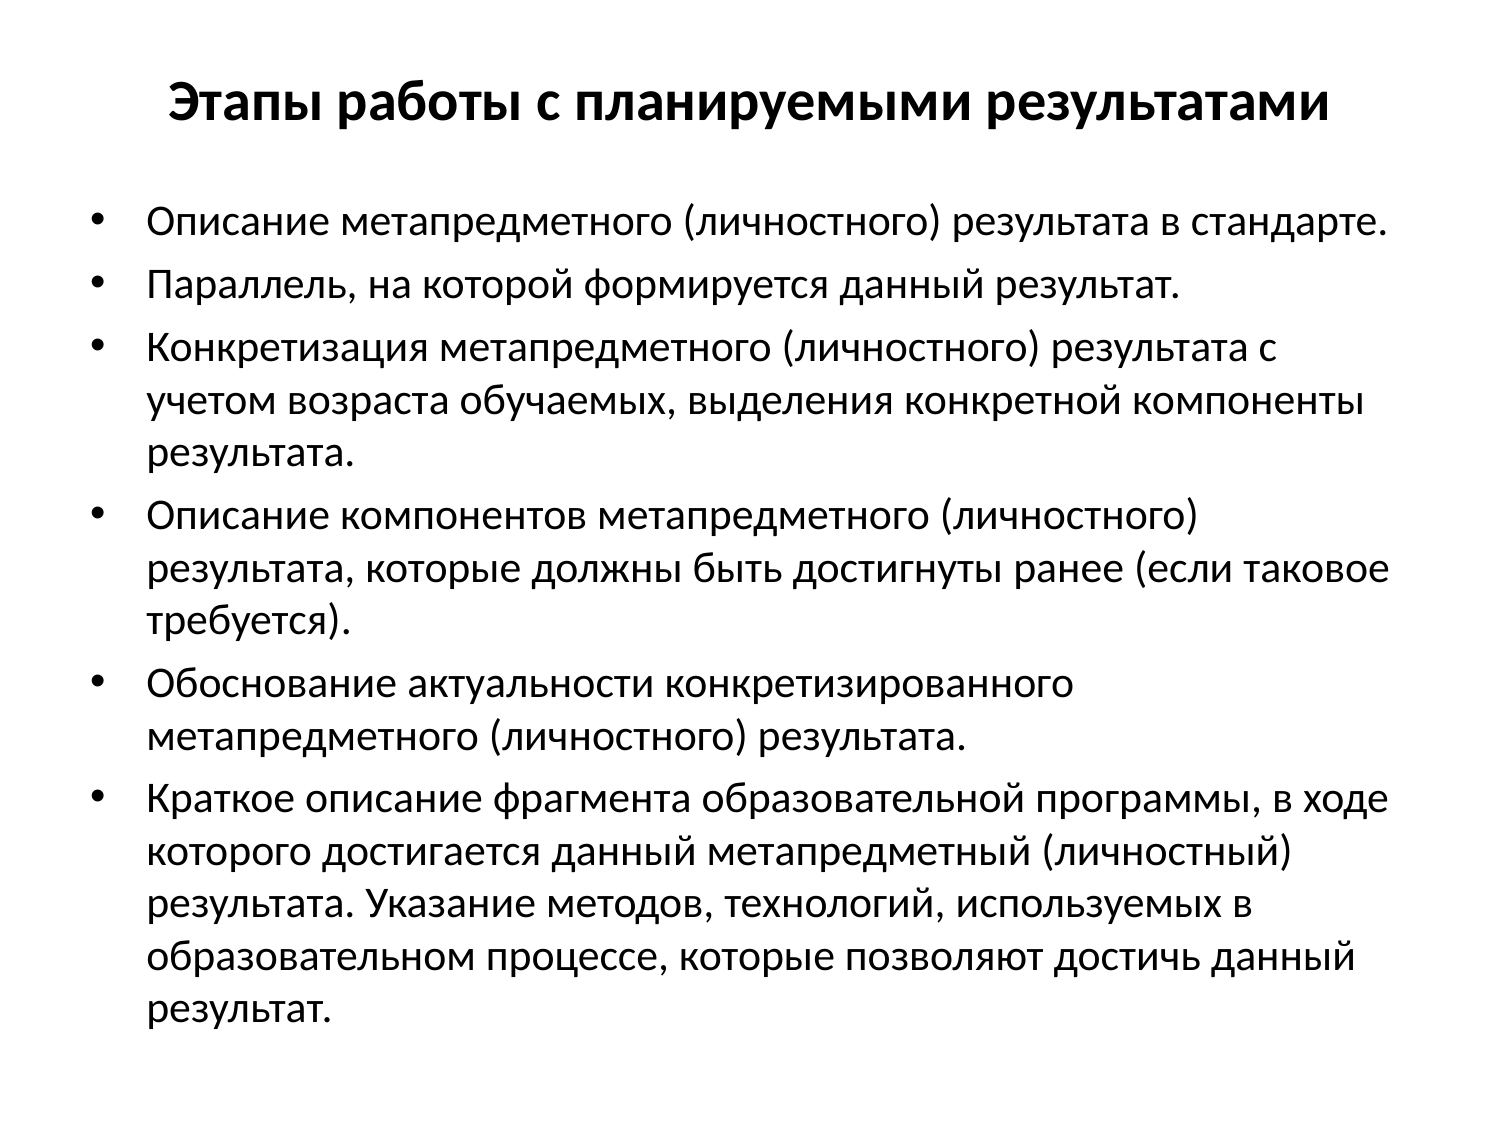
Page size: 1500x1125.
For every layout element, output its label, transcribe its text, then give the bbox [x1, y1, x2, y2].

title Этапы работы с планируемыми результатами [75, 21, 1425, 173]
list Описание метапредметного (личностного) результата в стандарте. Параллель, на которой формируется данный результат. Конкретизация метапредметного (личностного) результата с учетом возраста обучаемых, выделения конкретной компоненты результата. Описание компонентов метапредметного (личностного) результата, которые должны быть достигнуты ранее (если таковое требуется). Обоснование актуальности конкретизированного метапредметного (личностного) результата. Краткое описание фрагмента образовательной программы, в ходе которого достигается данный метапредметный (личностный) результата. Указание методов, технологий, используемых в образовательном процессе, которые позволяют достичь данный результат. [75, 184, 1425, 1079]
